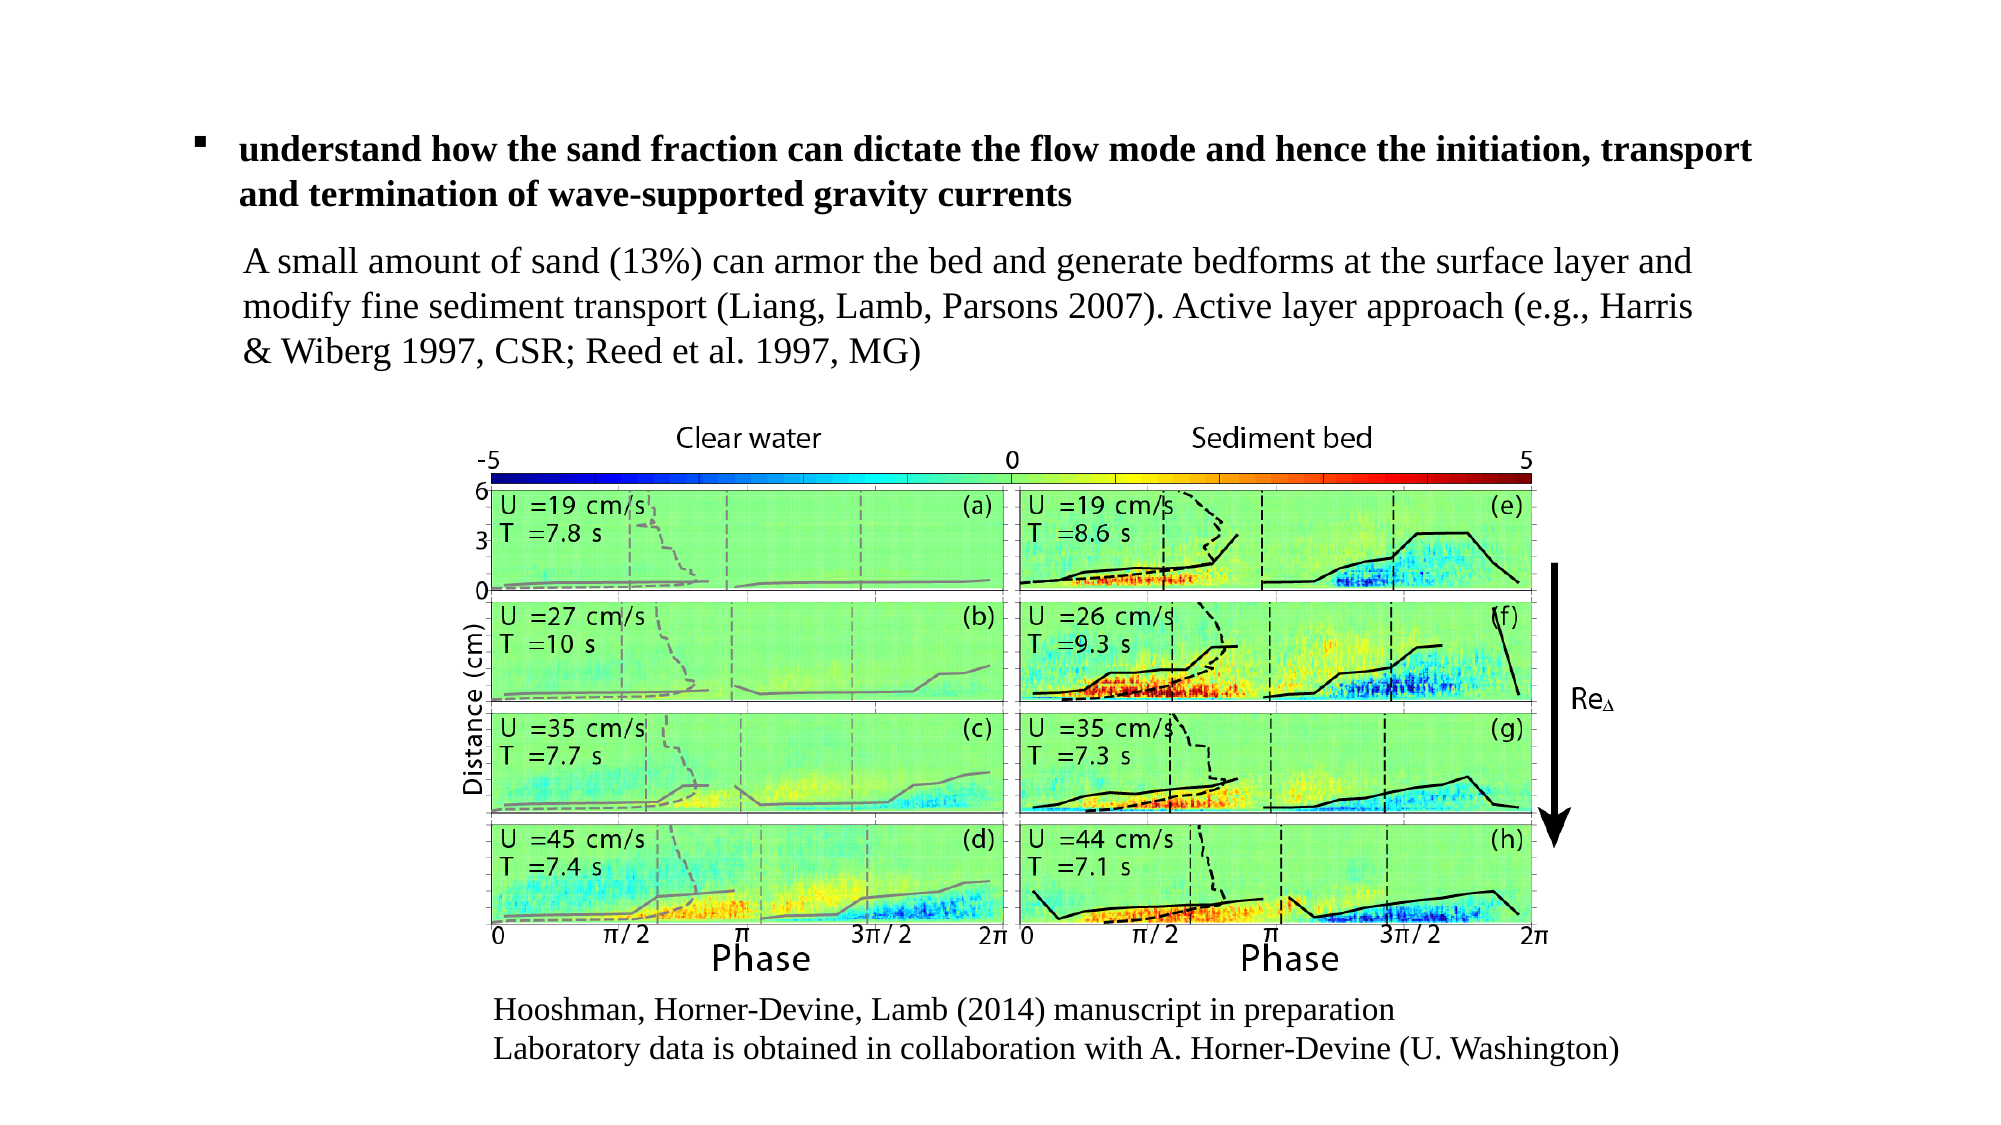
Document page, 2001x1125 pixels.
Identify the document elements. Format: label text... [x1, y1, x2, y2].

picture [447, 421, 1614, 980]
text_box understand how the sand fraction can dictate the flow mode and hence the initiation, transport and termination of wave-supported gravity currents [177, 116, 1836, 222]
text_box A small amount of sand (13%) can armor the bed and generate bedforms at the surface layer and modify fine sediment transport (Liang, Lamb, Parsons 2007). Active layer approach (e.g., Harris & Wiberg 1997, CSR; Reed et al. 1997, MG) [228, 228, 1720, 378]
text_box Hooshman, Horner-Devine, Lamb (2014) manuscript in preparation Laboratory data is obtained in collaboration with A. Horner-Devine (U. Washington) [478, 979, 1637, 1074]
